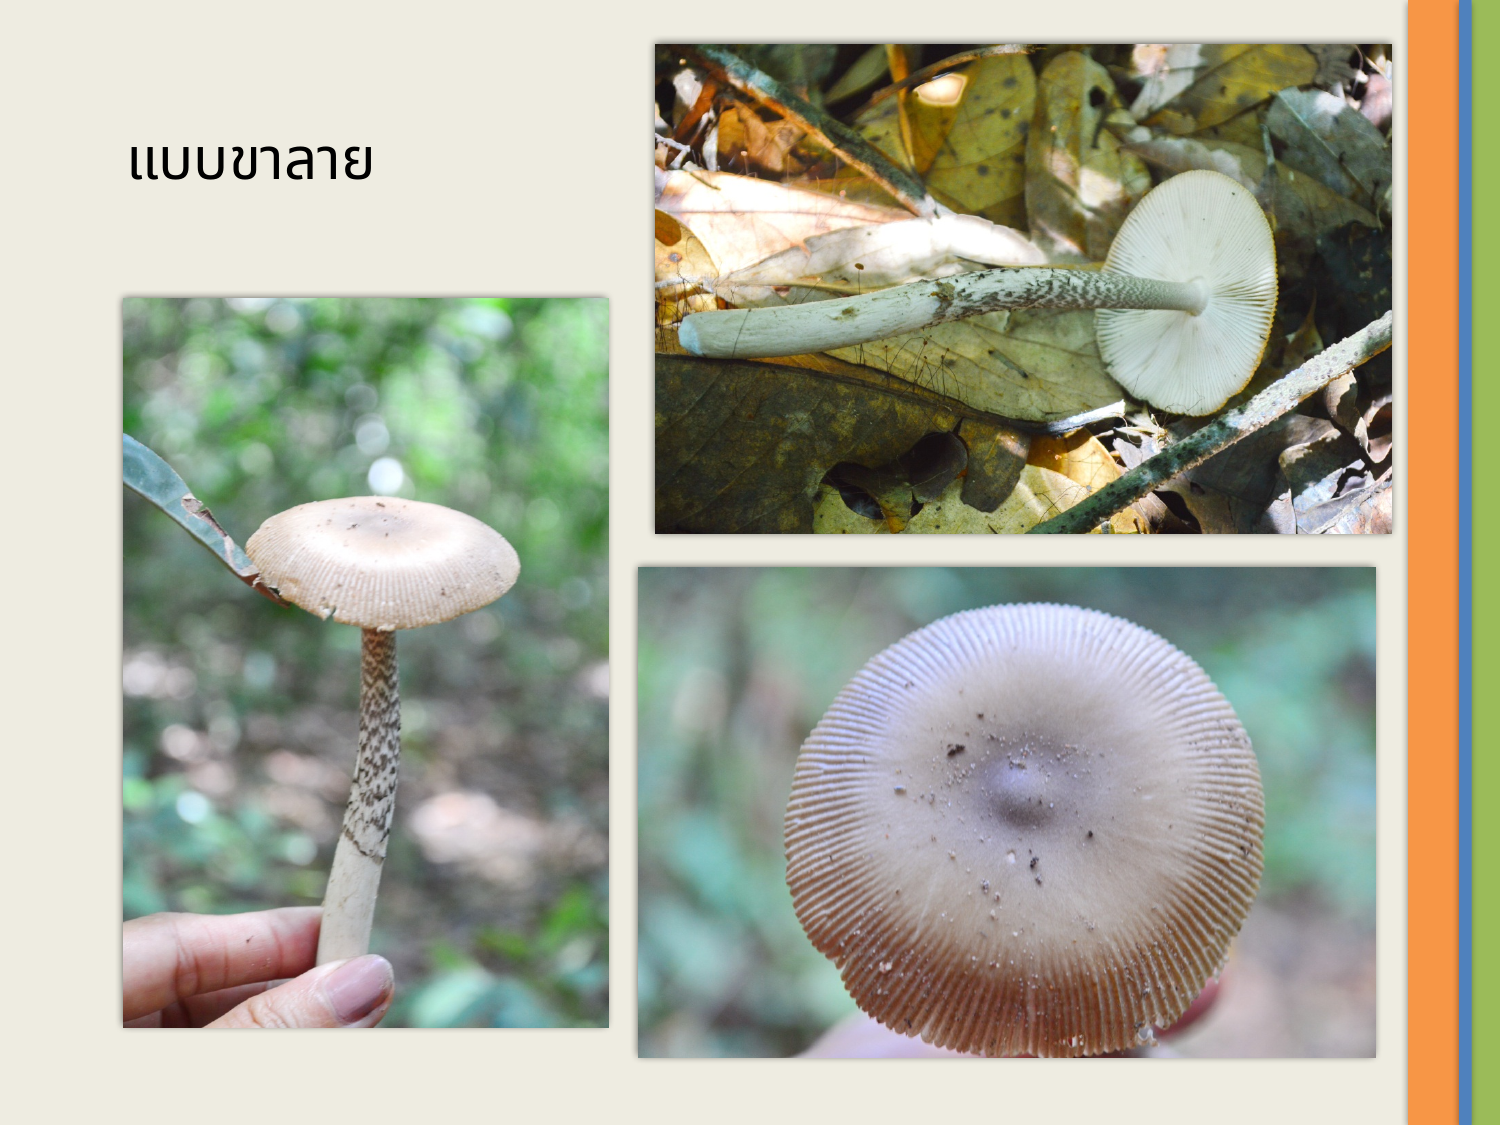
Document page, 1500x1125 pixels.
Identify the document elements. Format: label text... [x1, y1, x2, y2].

picture [123, 298, 609, 1028]
text_box แบบขาลาย [111, 113, 391, 199]
picture [638, 567, 1376, 1058]
picture [655, 43, 1393, 535]
